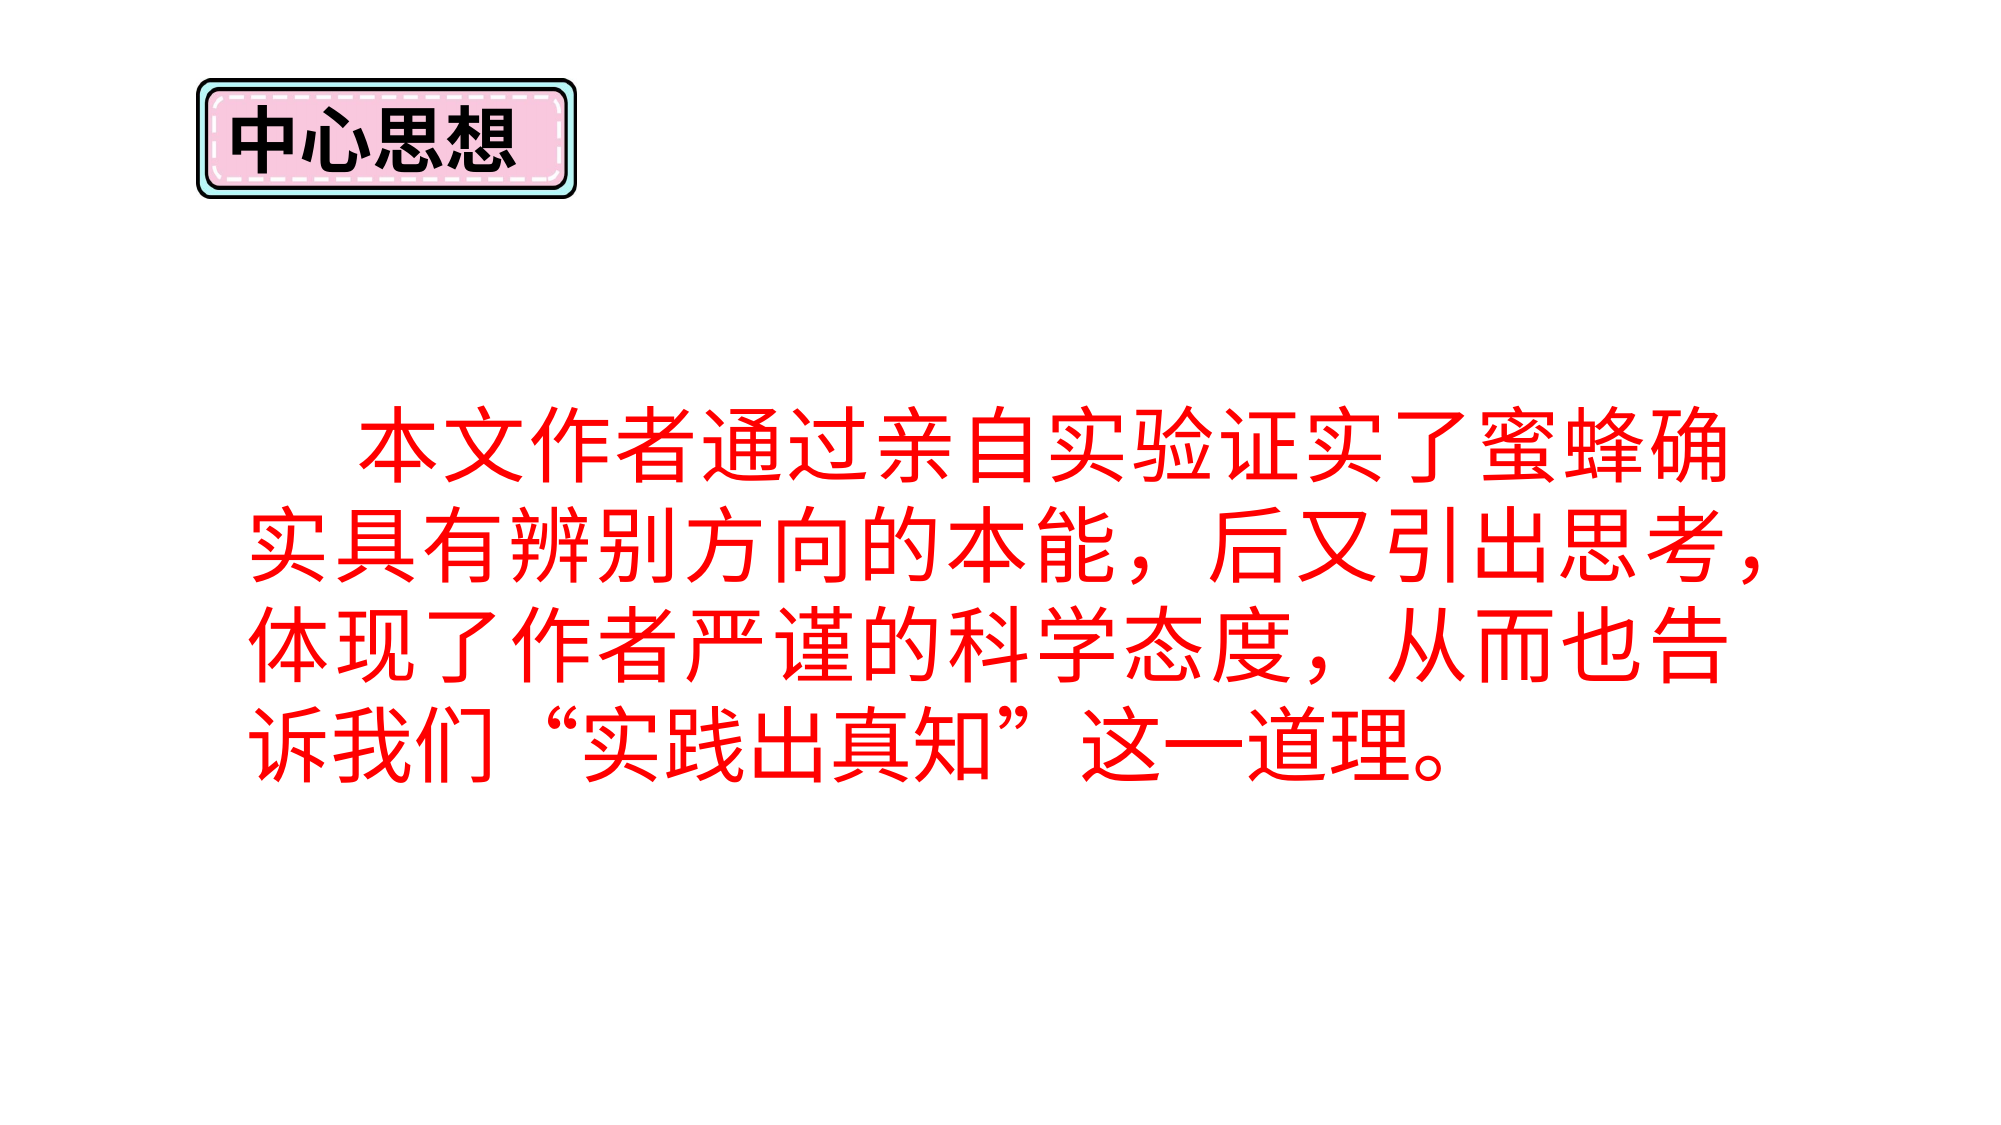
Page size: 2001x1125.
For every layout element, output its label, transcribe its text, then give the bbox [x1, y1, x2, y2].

text_box 本文作者通过亲自实验证实了蜜蜂确实具有辨别方向的本能，后又引出思考，体现了作者严谨的科学态度，从而也告诉我们“实践出真知”这一道理。 [232, 385, 1747, 900]
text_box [196, 78, 608, 199]
